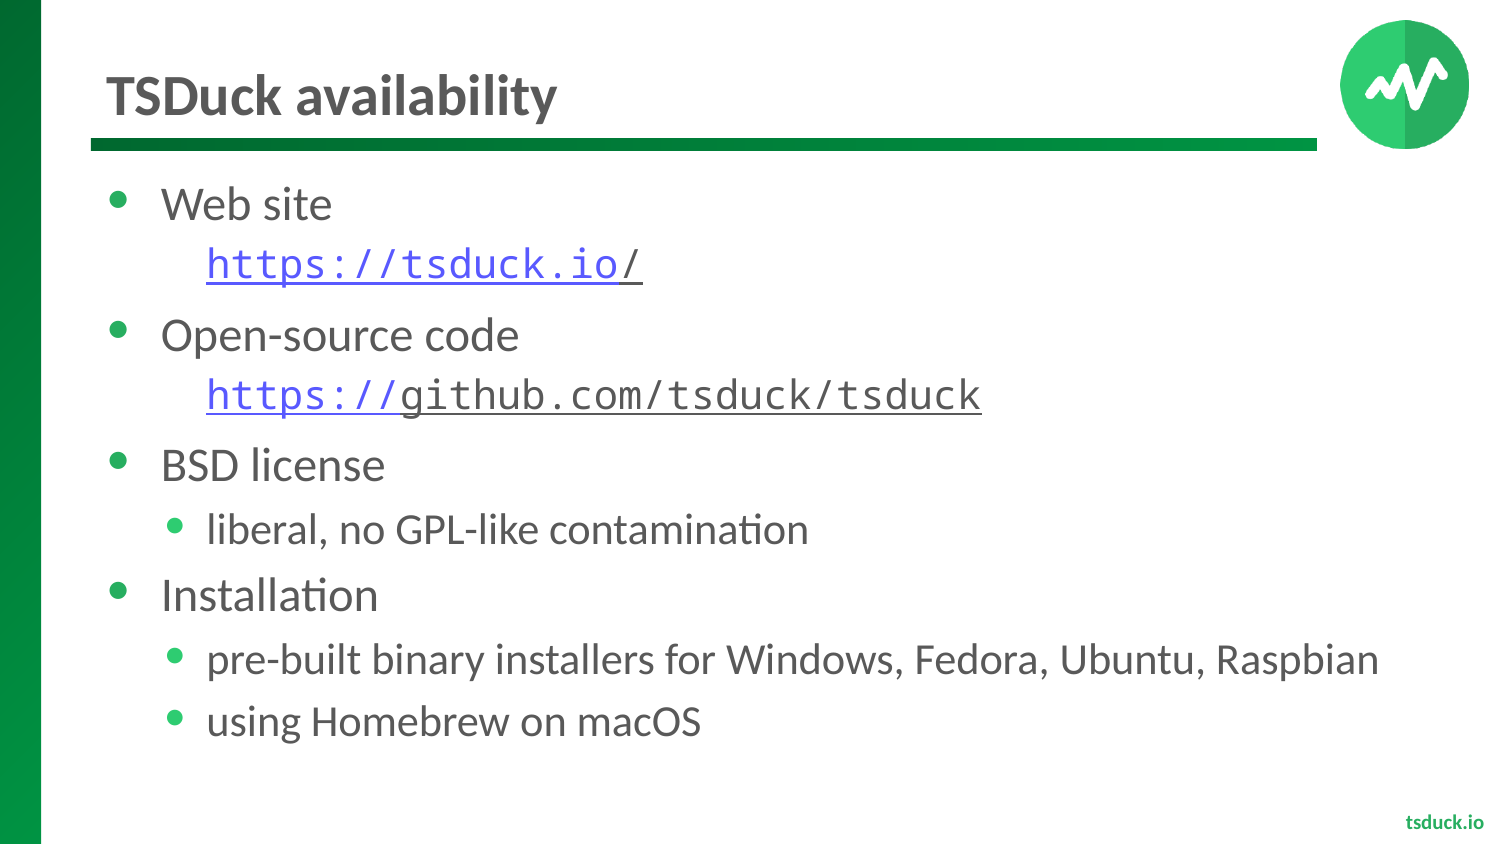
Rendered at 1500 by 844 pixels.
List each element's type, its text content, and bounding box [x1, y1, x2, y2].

title TSDuck availability [91, 38, 1333, 146]
picture [1340, 20, 1469, 149]
list Web site https://tsduck.io/ Open-source code https://github.com/tsduck/tsduck BSD license liberal, no GPL-like contamination Installation pre-built binary installers for Windows, Fedora, Ubuntu, Raspbian using Homebrew on macOS [91, 164, 1454, 759]
